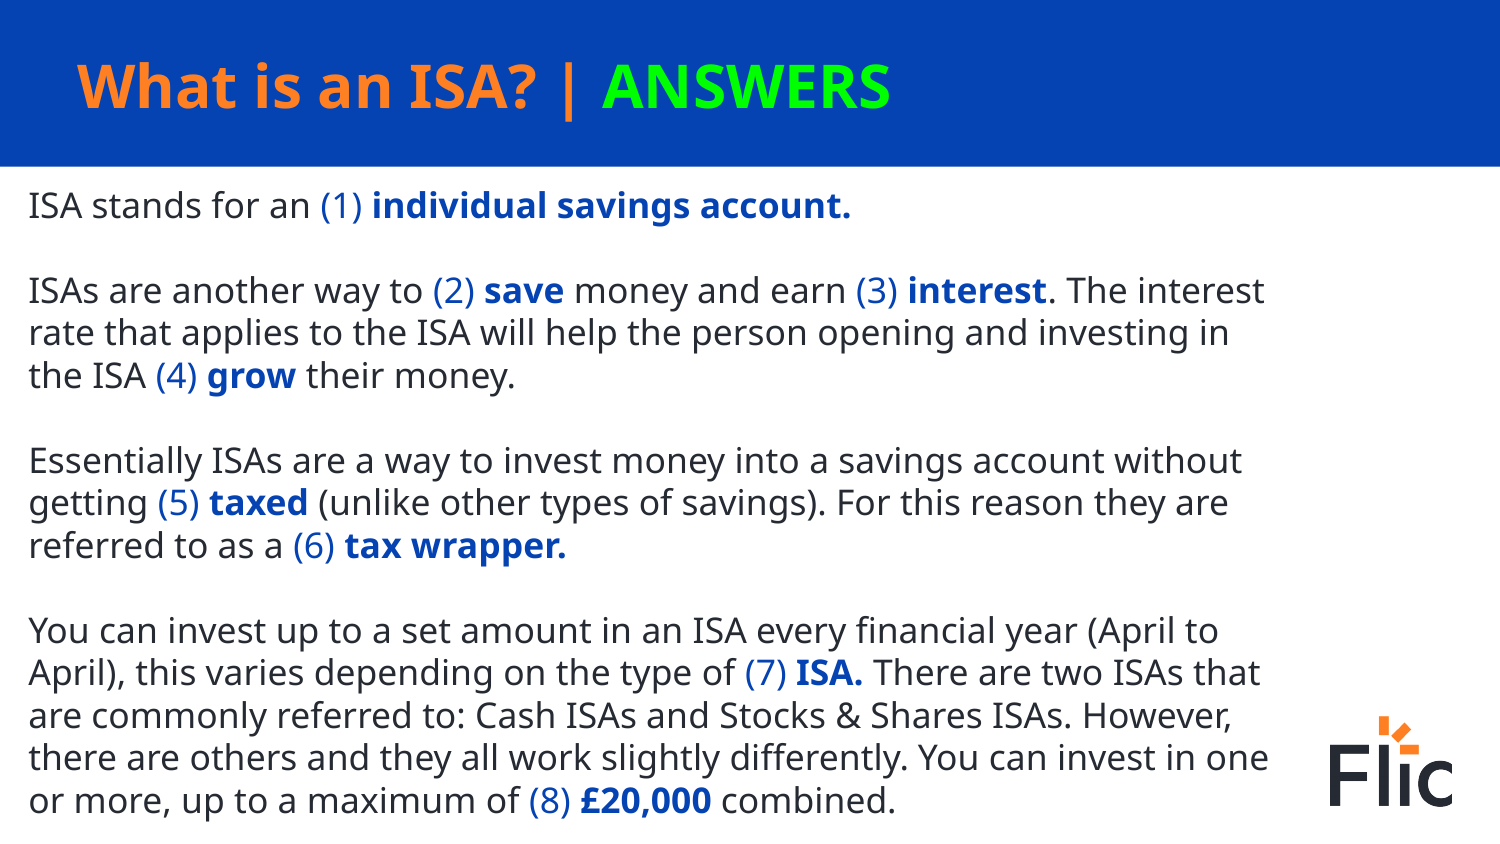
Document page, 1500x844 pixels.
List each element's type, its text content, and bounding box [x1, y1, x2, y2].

text_box ISA stands for an (1) individual savings account. ISAs are another way to (2) save money and earn (3) interest. The interest rate that applies to the ISA will help the person opening and investing in the ISA (4) grow their money. Essentially ISAs are a way to invest money into a savings account without getting (5) taxed (unlike other types of savings). For this reason they are referred to as a (6) tax wrapper. You can invest up to a set amount in an ISA every financial year (April to April), this varies depending on the type of (7) ISA. There are two ISAs that are commonly referred to: Cash ISAs and Stocks & Shares ISAs. However, there are others and they all work slightly differently. You can invest in one or more, up to a maximum of (8) £20,000 combined. [13, 167, 1294, 836]
picture [1330, 716, 1452, 807]
title What is an ISA? | ANSWERS [62, 41, 1331, 127]
